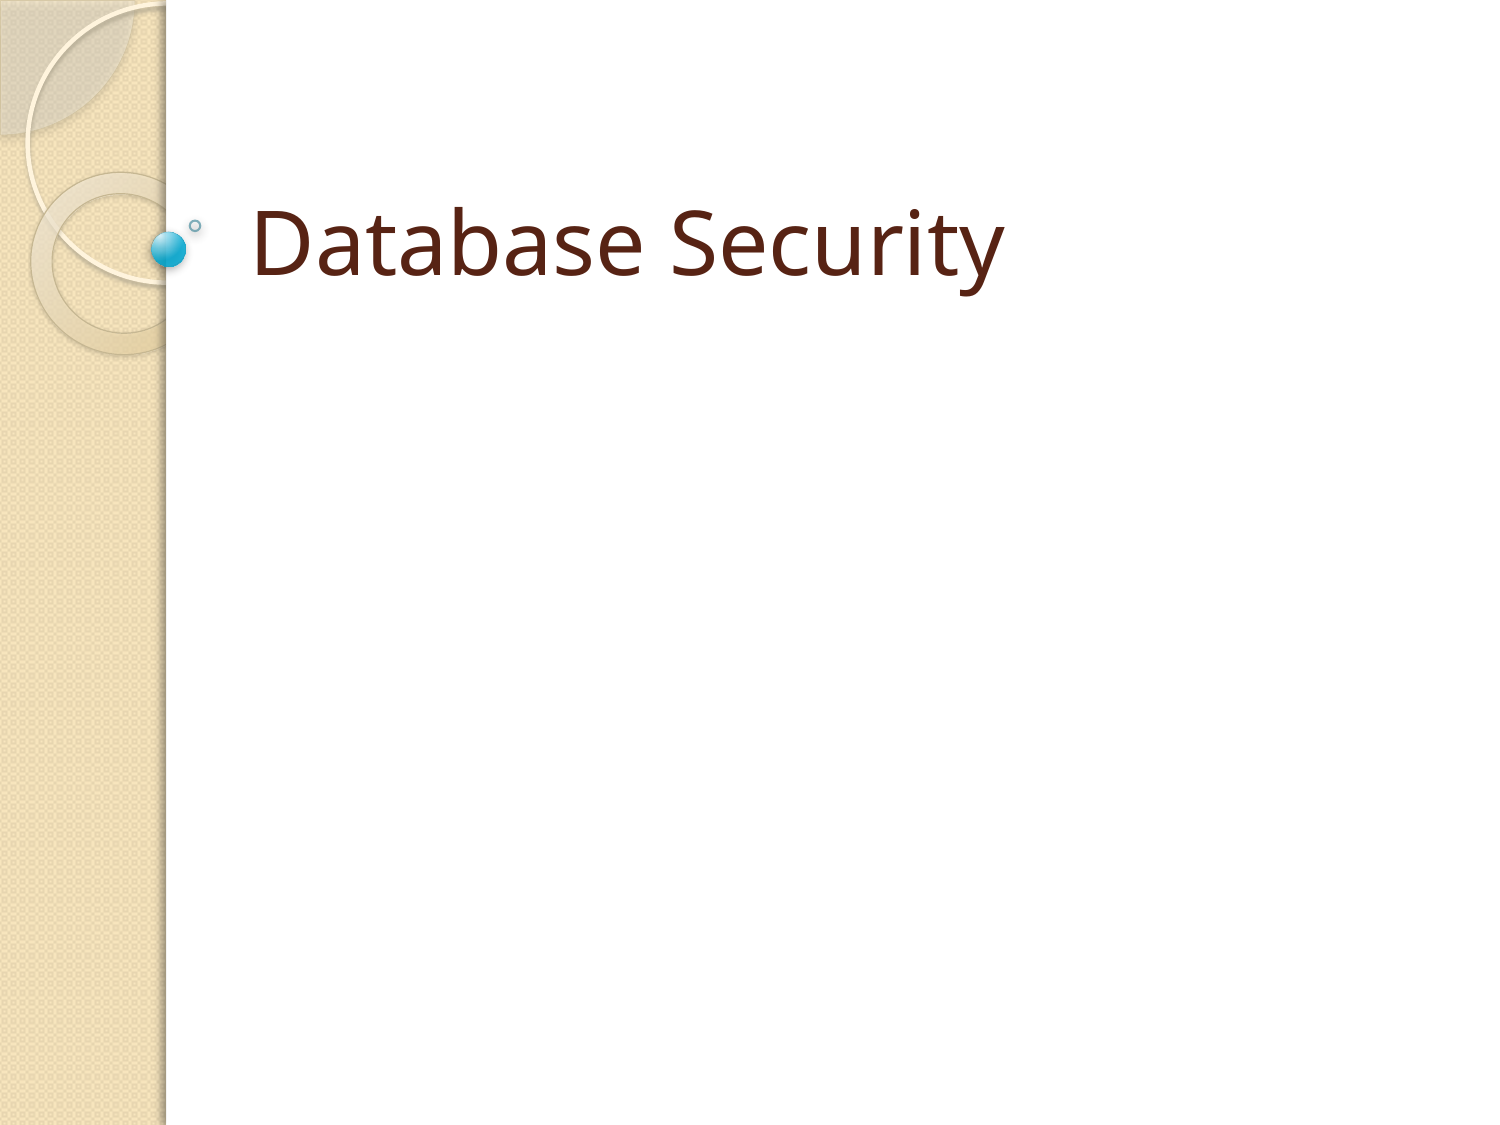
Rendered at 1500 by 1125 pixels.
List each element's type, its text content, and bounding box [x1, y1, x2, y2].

title Database Security [234, 59, 1450, 301]
